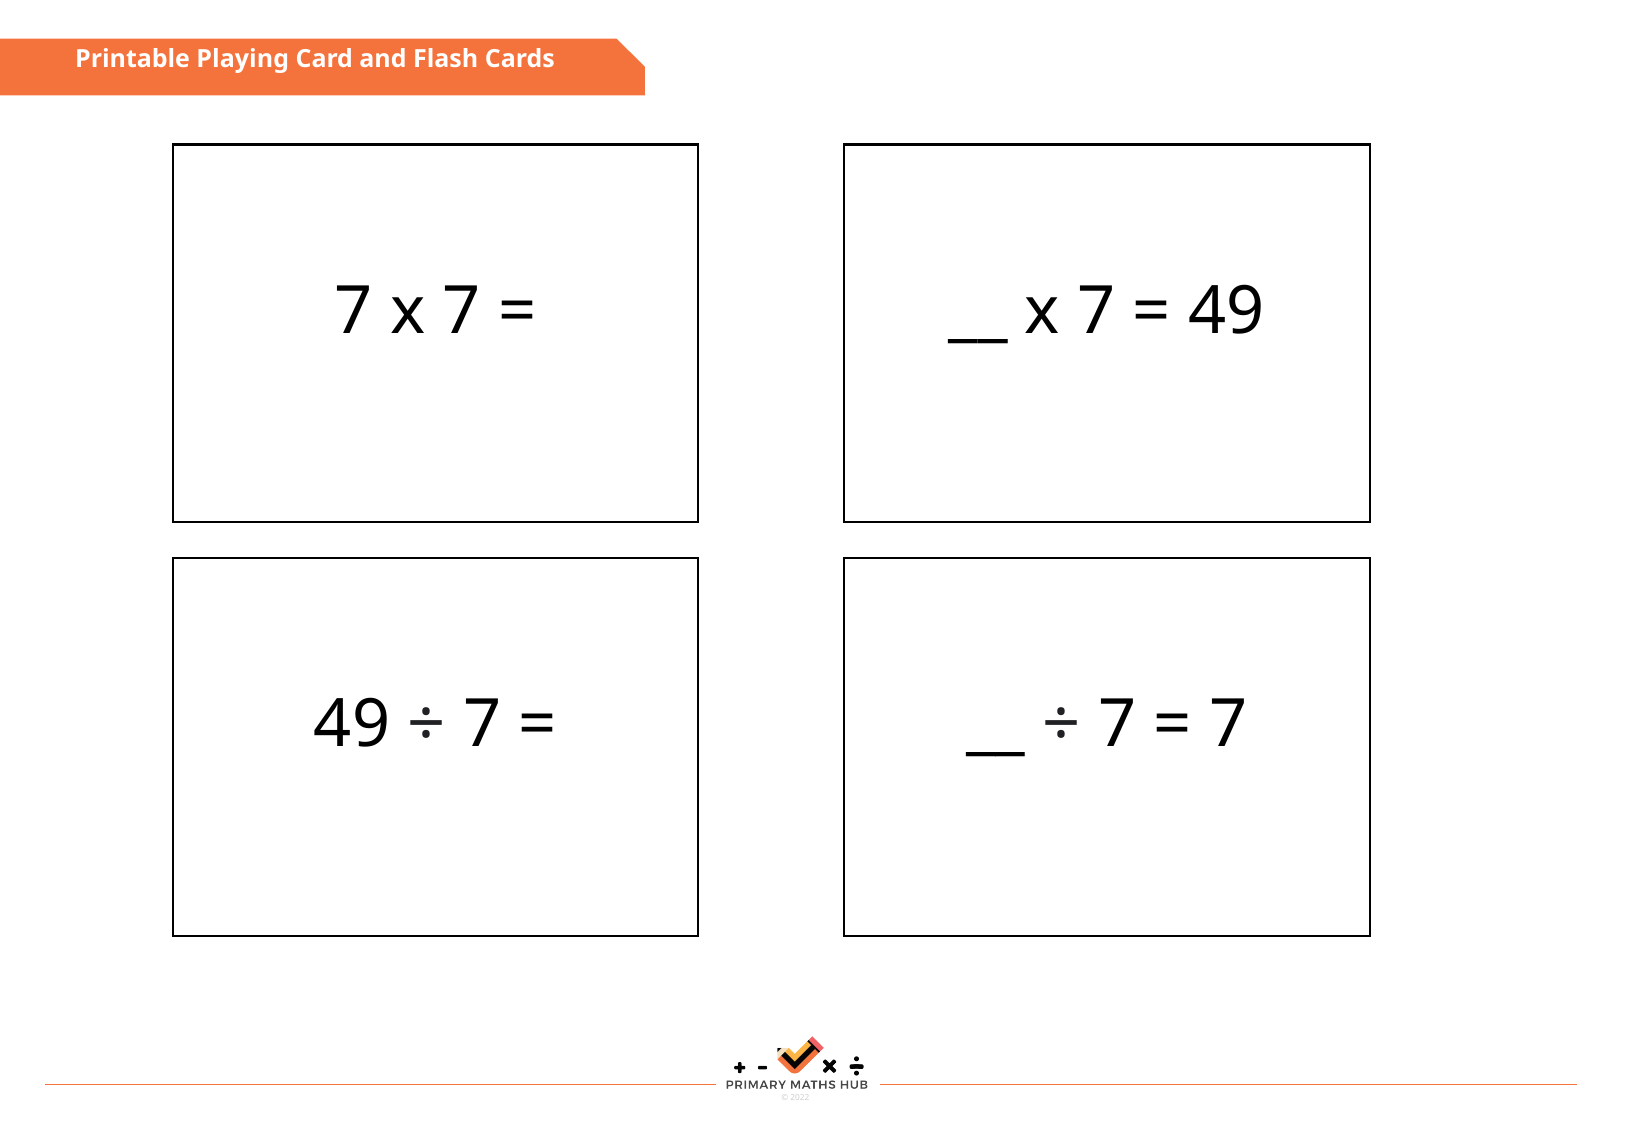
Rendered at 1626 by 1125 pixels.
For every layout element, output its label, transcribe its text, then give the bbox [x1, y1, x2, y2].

text_box 7 x 7 = [172, 259, 699, 355]
text_box [172, 768, 699, 937]
text_box [172, 557, 699, 672]
text_box 49 ÷ 7 = [172, 672, 699, 768]
text_box __ ÷ 7 = 7 [844, 672, 1370, 768]
text_box © 2022 [720, 1084, 870, 1110]
text_box [172, 355, 699, 523]
text_box [843, 557, 1371, 937]
text_box [843, 143, 1371, 523]
text_box __ x 7 = 49 [844, 259, 1370, 355]
text_box Printable Playing Card and Flash Cards [0, 37, 646, 97]
picture [722, 1034, 872, 1094]
text_box [172, 143, 699, 259]
